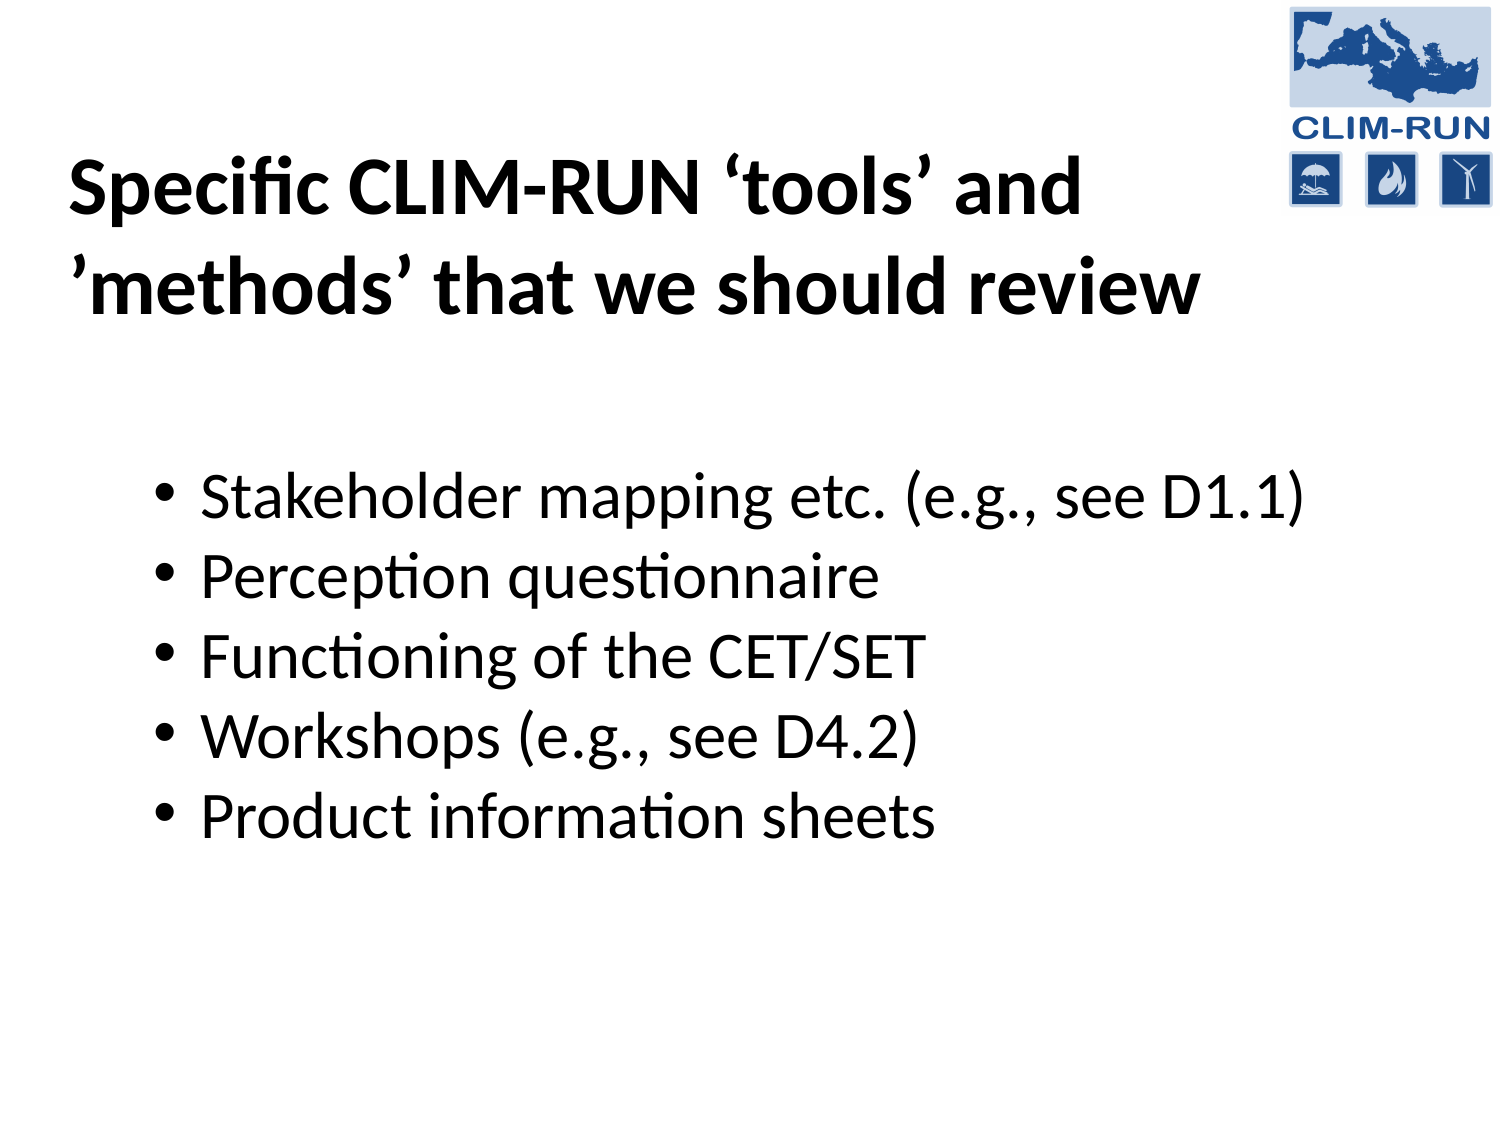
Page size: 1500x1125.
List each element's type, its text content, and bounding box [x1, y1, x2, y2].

title Specific CLIM-RUN ‘tools’ and ’methods’ that we should review [52, 136, 1404, 325]
picture [1281, 0, 1500, 216]
text_box Stakeholder mapping etc. (e.g., see D1.1) Perception questionnaire Functioning of the CET/SET Workshops (e.g., see D4.2) Product information sheets [138, 444, 1323, 859]
